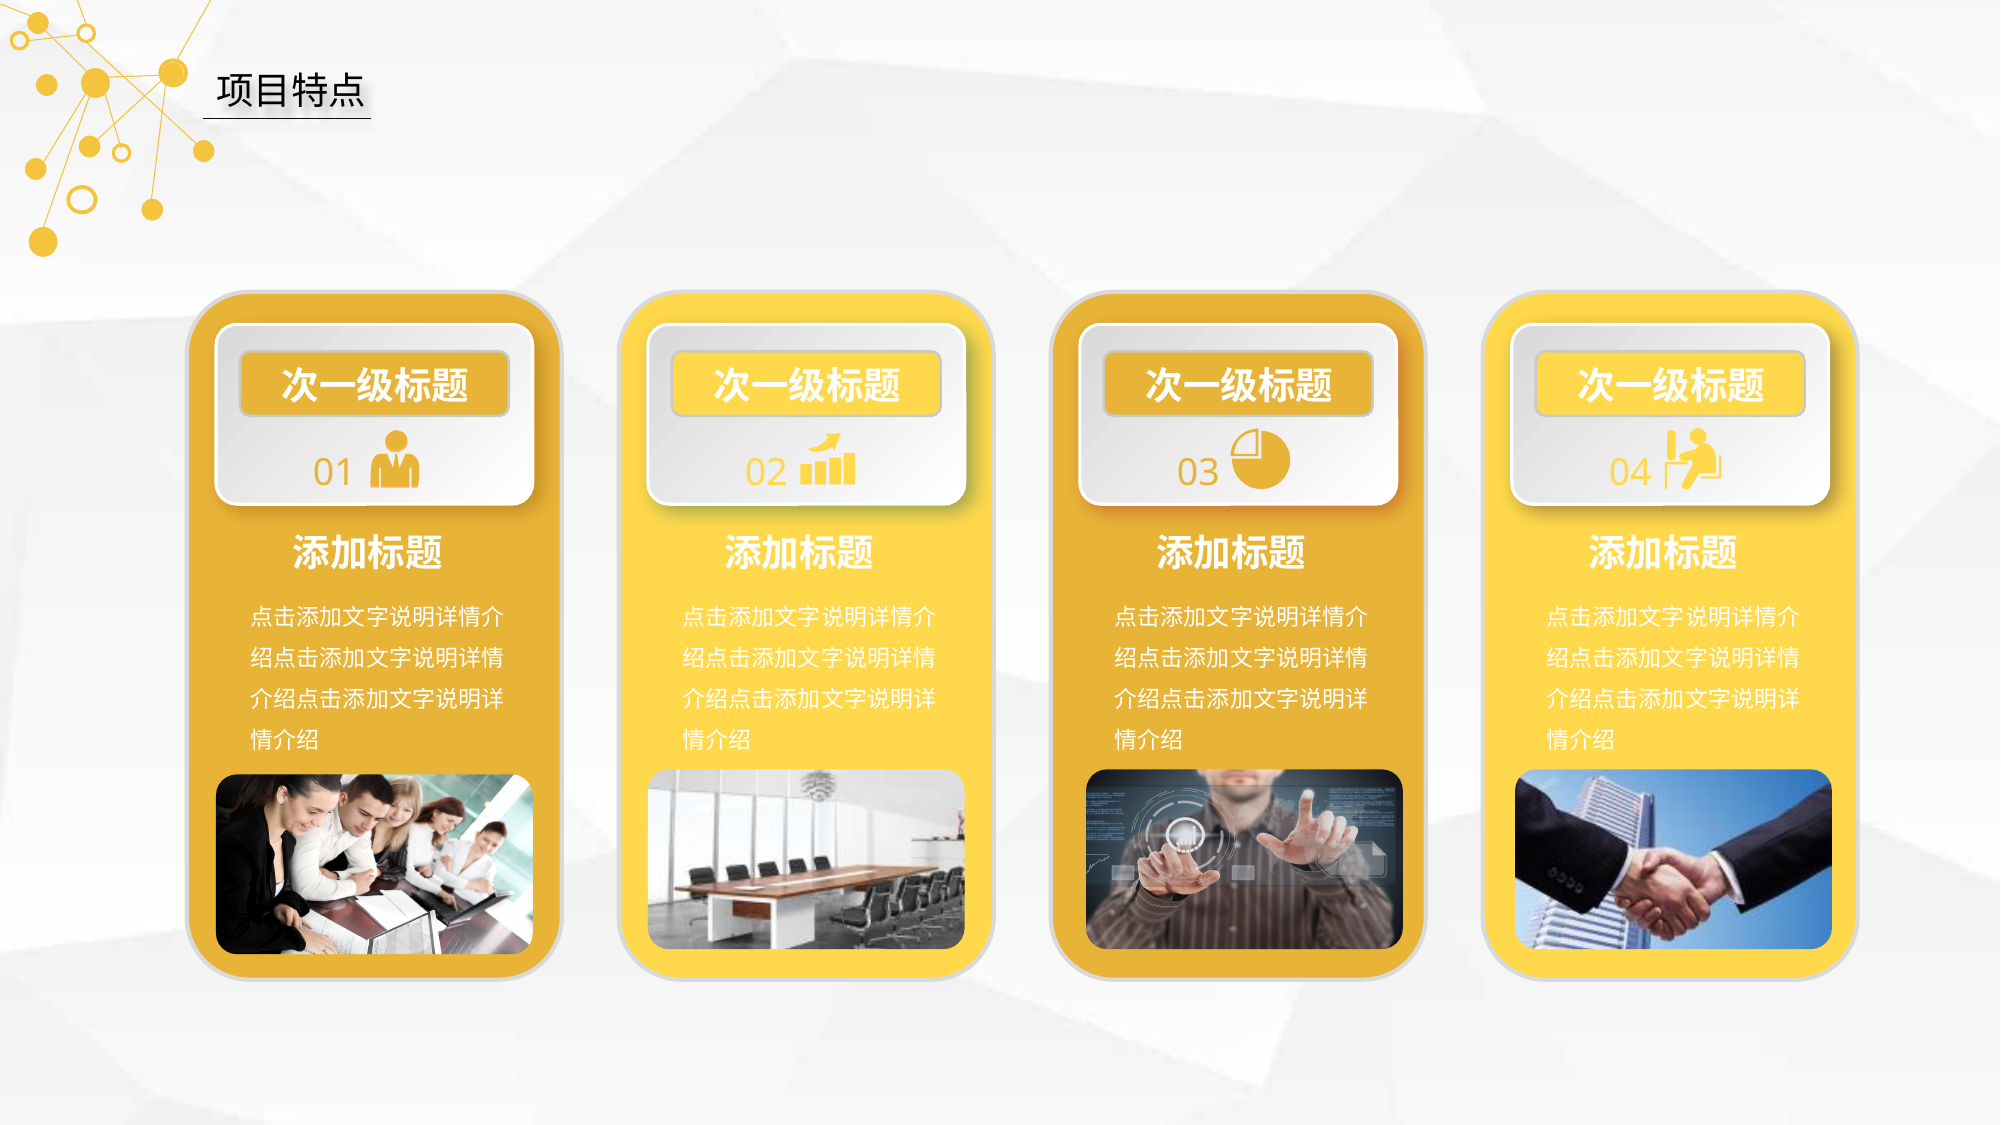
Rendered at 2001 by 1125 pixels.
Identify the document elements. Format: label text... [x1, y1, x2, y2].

text_box [617, 290, 995, 981]
text_box 添加标题 [1573, 526, 1761, 582]
text_box [1481, 290, 1859, 981]
text_box 添加标题 [1141, 526, 1329, 582]
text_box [647, 324, 965, 505]
text_box [1084, 768, 1404, 951]
text_box 点击添加文字说明详情介绍点击添加文字说明详情介绍点击添加文字说明详情介绍 [235, 581, 520, 761]
text_box [1049, 290, 1427, 981]
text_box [0, 0, 216, 256]
text_box [654, 329, 981, 519]
text_box [185, 290, 563, 981]
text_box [1079, 324, 1397, 505]
text_box 项目特点 [216, 59, 382, 120]
picture [0, 0, 2001, 1125]
text_box 点击添加文字说明详情介绍点击添加文字说明详情介绍点击添加文字说明详情介绍 [1099, 581, 1384, 761]
text_box [1085, 329, 1412, 520]
text_box 添加标题 [709, 525, 897, 582]
text_box 添加标题 [277, 525, 466, 582]
text_box [214, 773, 534, 956]
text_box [1511, 324, 1829, 505]
text_box [1515, 327, 1847, 521]
text_box [1514, 768, 1833, 951]
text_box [225, 333, 546, 516]
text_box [215, 324, 533, 505]
text_box 点击添加文字说明详情介绍点击添加文字说明详情介绍点击添加文字说明详情介绍 [1531, 581, 1816, 761]
text_box [646, 768, 966, 951]
text_box [656, 333, 979, 517]
text_box 点击添加文字说明详情介绍点击添加文字说明详情介绍点击添加文字说明详情介绍 [667, 581, 952, 761]
